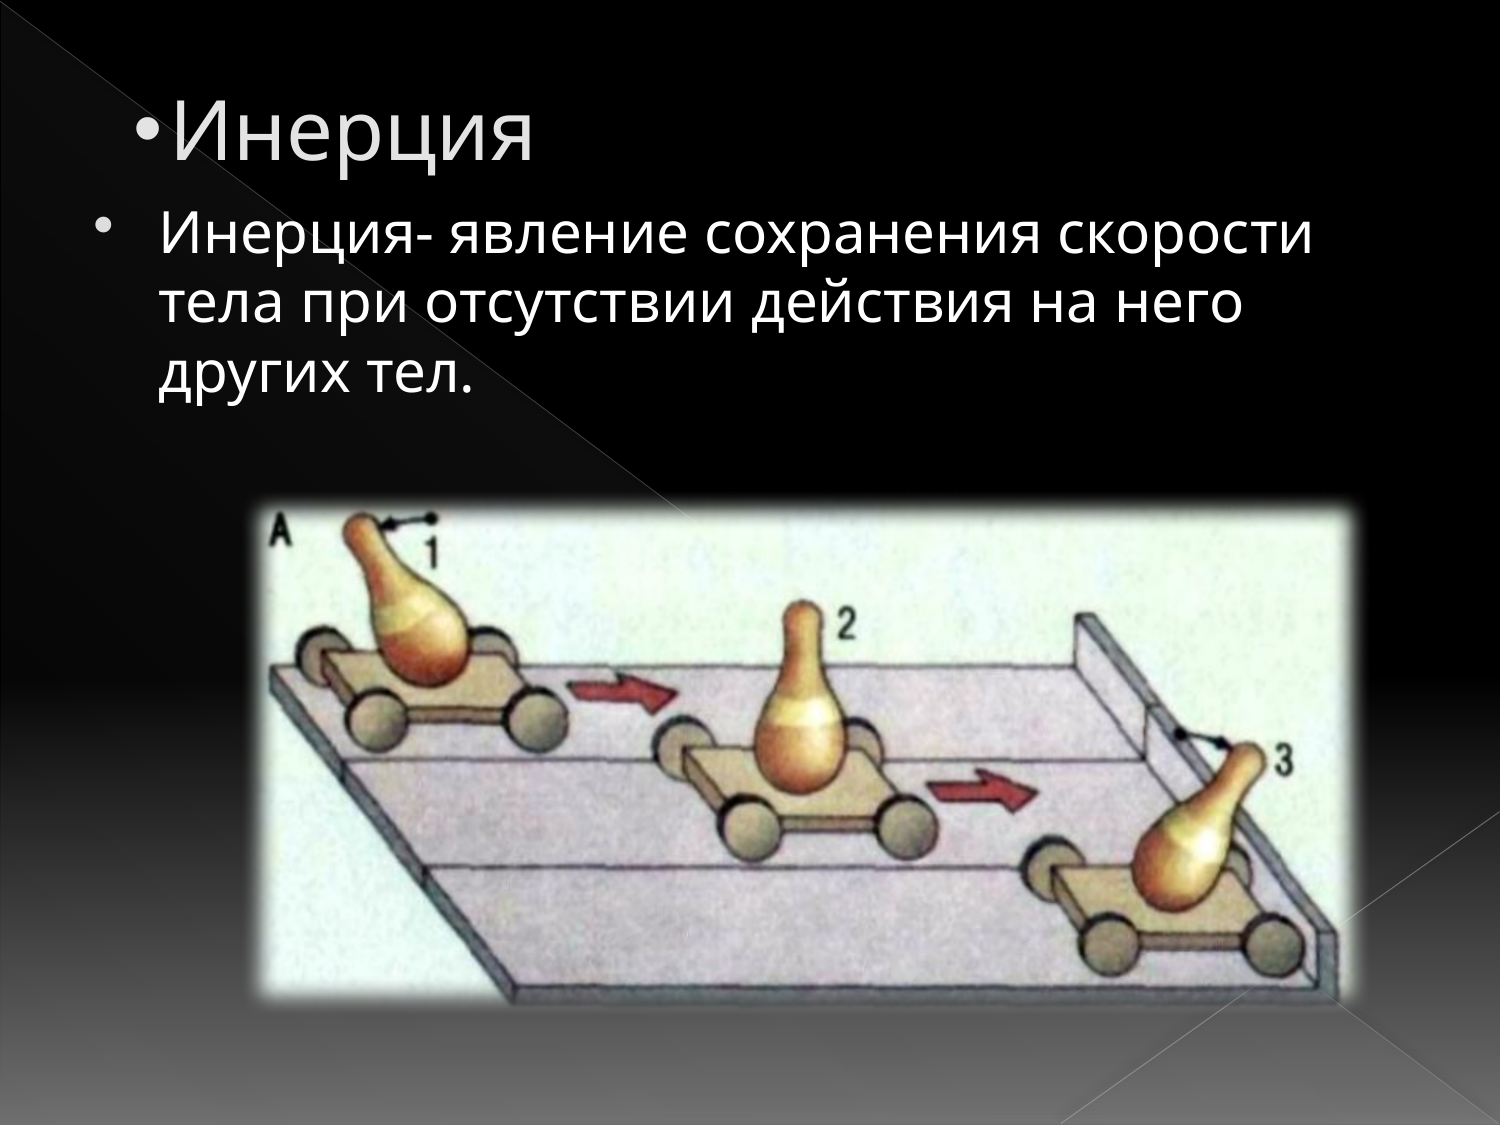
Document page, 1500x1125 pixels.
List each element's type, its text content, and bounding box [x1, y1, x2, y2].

list Инерция- явление сохранения скорости тела при отсутствии действия на него других тел. [70, 187, 1421, 481]
picture [241, 491, 1372, 1014]
title Инерция [75, 43, 1425, 211]
